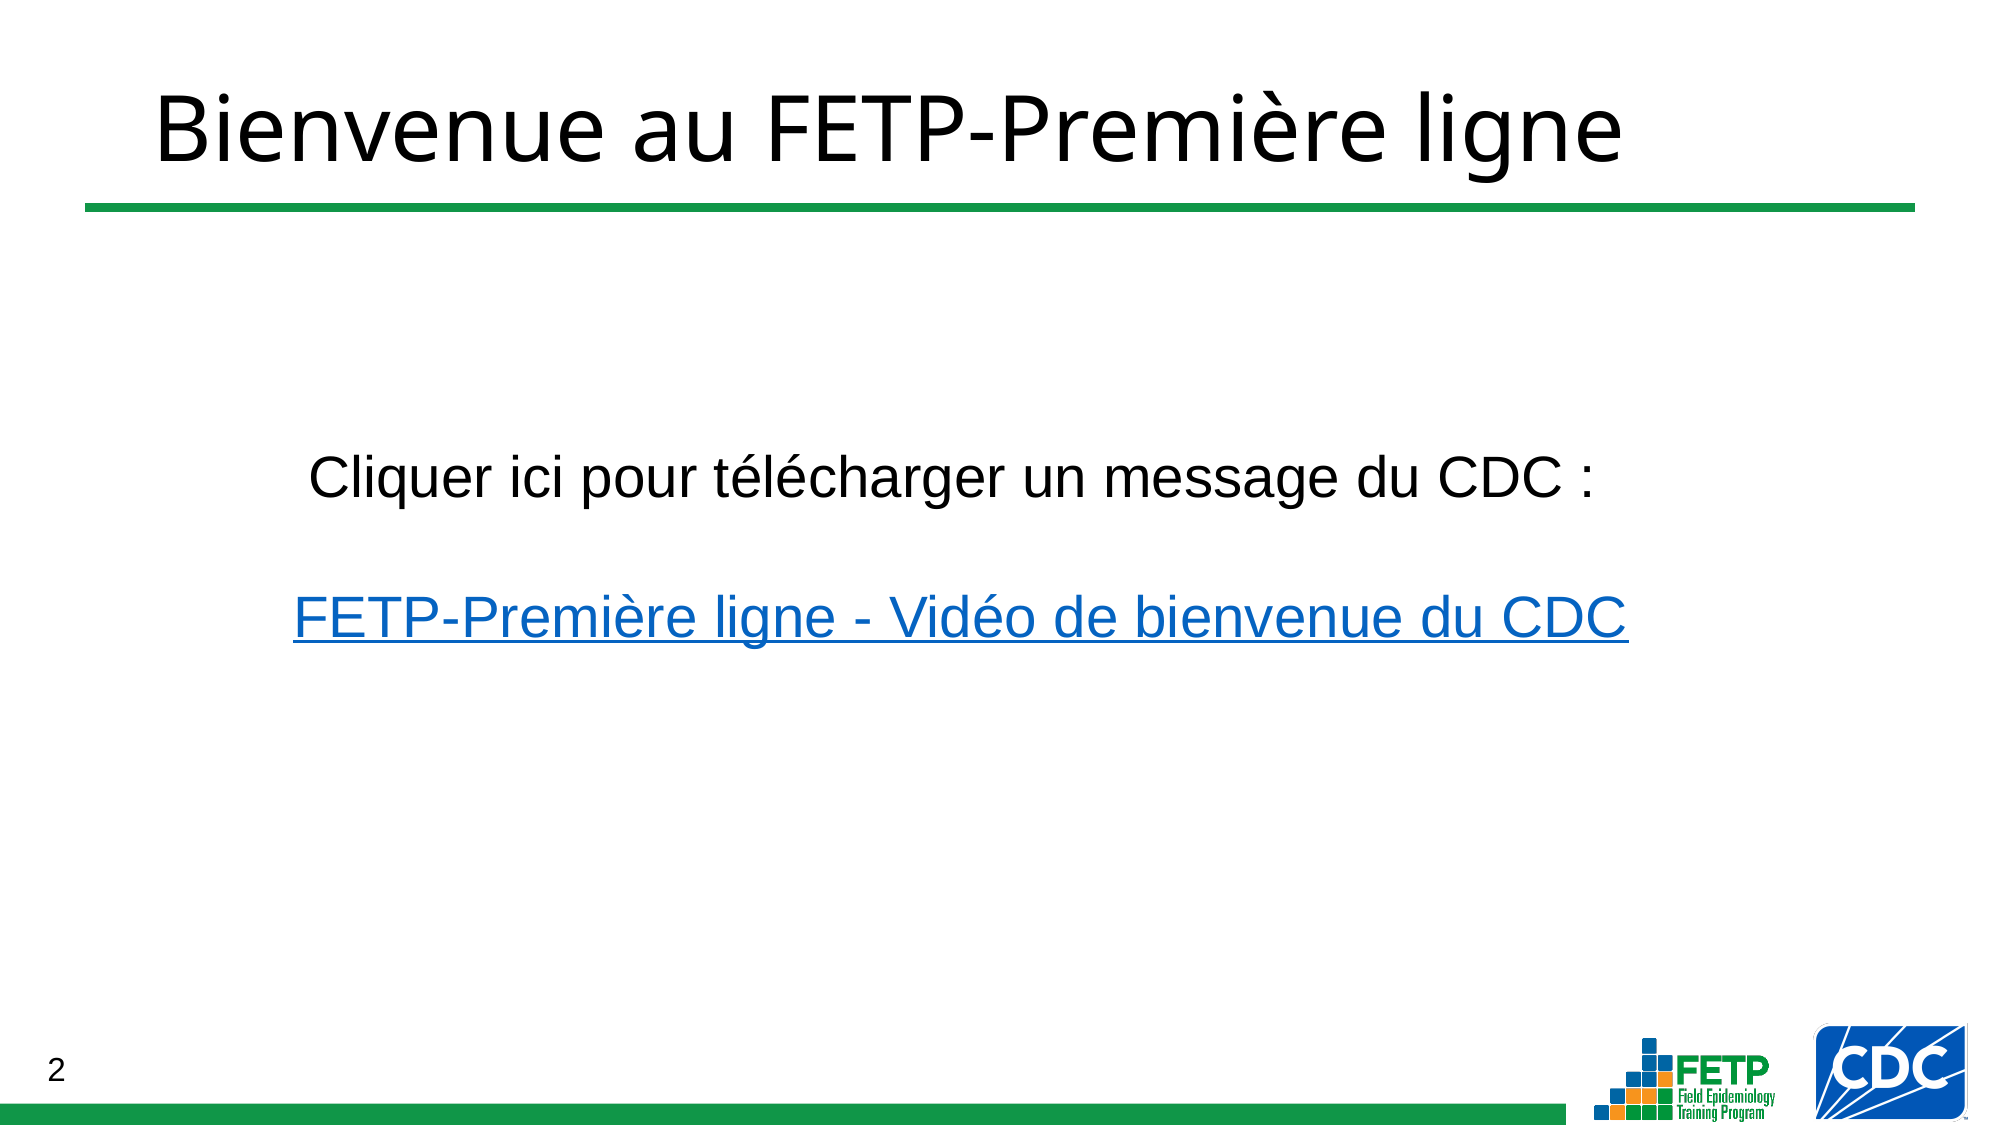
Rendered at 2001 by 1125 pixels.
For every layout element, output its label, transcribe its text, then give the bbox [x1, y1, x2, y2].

picture [1594, 1038, 1775, 1122]
title Bienvenue au FETP-Première ligne [137, 75, 1863, 207]
text_box Cliquer ici pour télécharger un message du CDC : FETP-Première ligne - Vidéo de bienvenue du CDC [110, 431, 1812, 692]
picture [1813, 1023, 1968, 1122]
